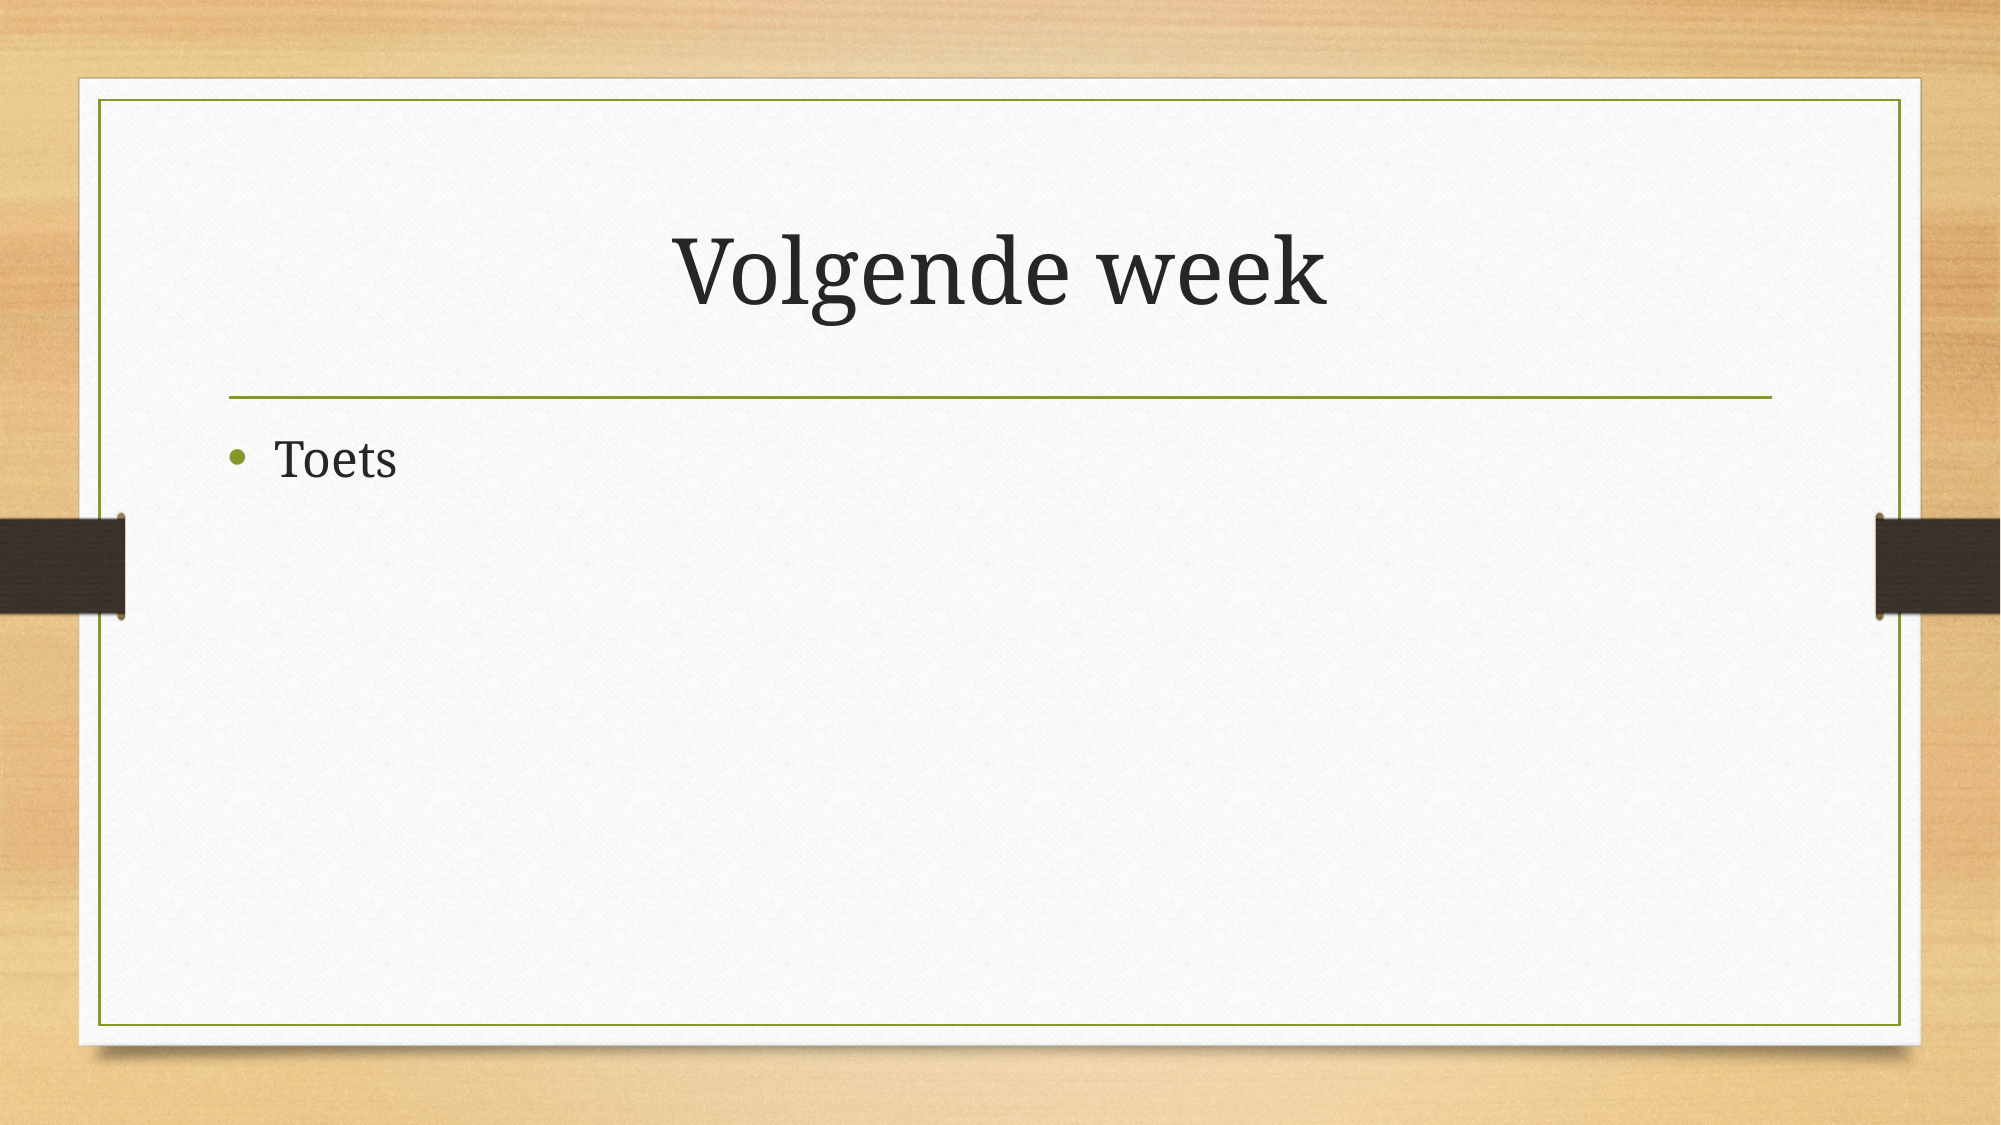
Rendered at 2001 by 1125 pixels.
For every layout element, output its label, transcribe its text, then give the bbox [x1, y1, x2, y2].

list Toets [212, 419, 1788, 964]
picture [0, 0, 2001, 1125]
title Volgende week [212, 161, 1788, 375]
